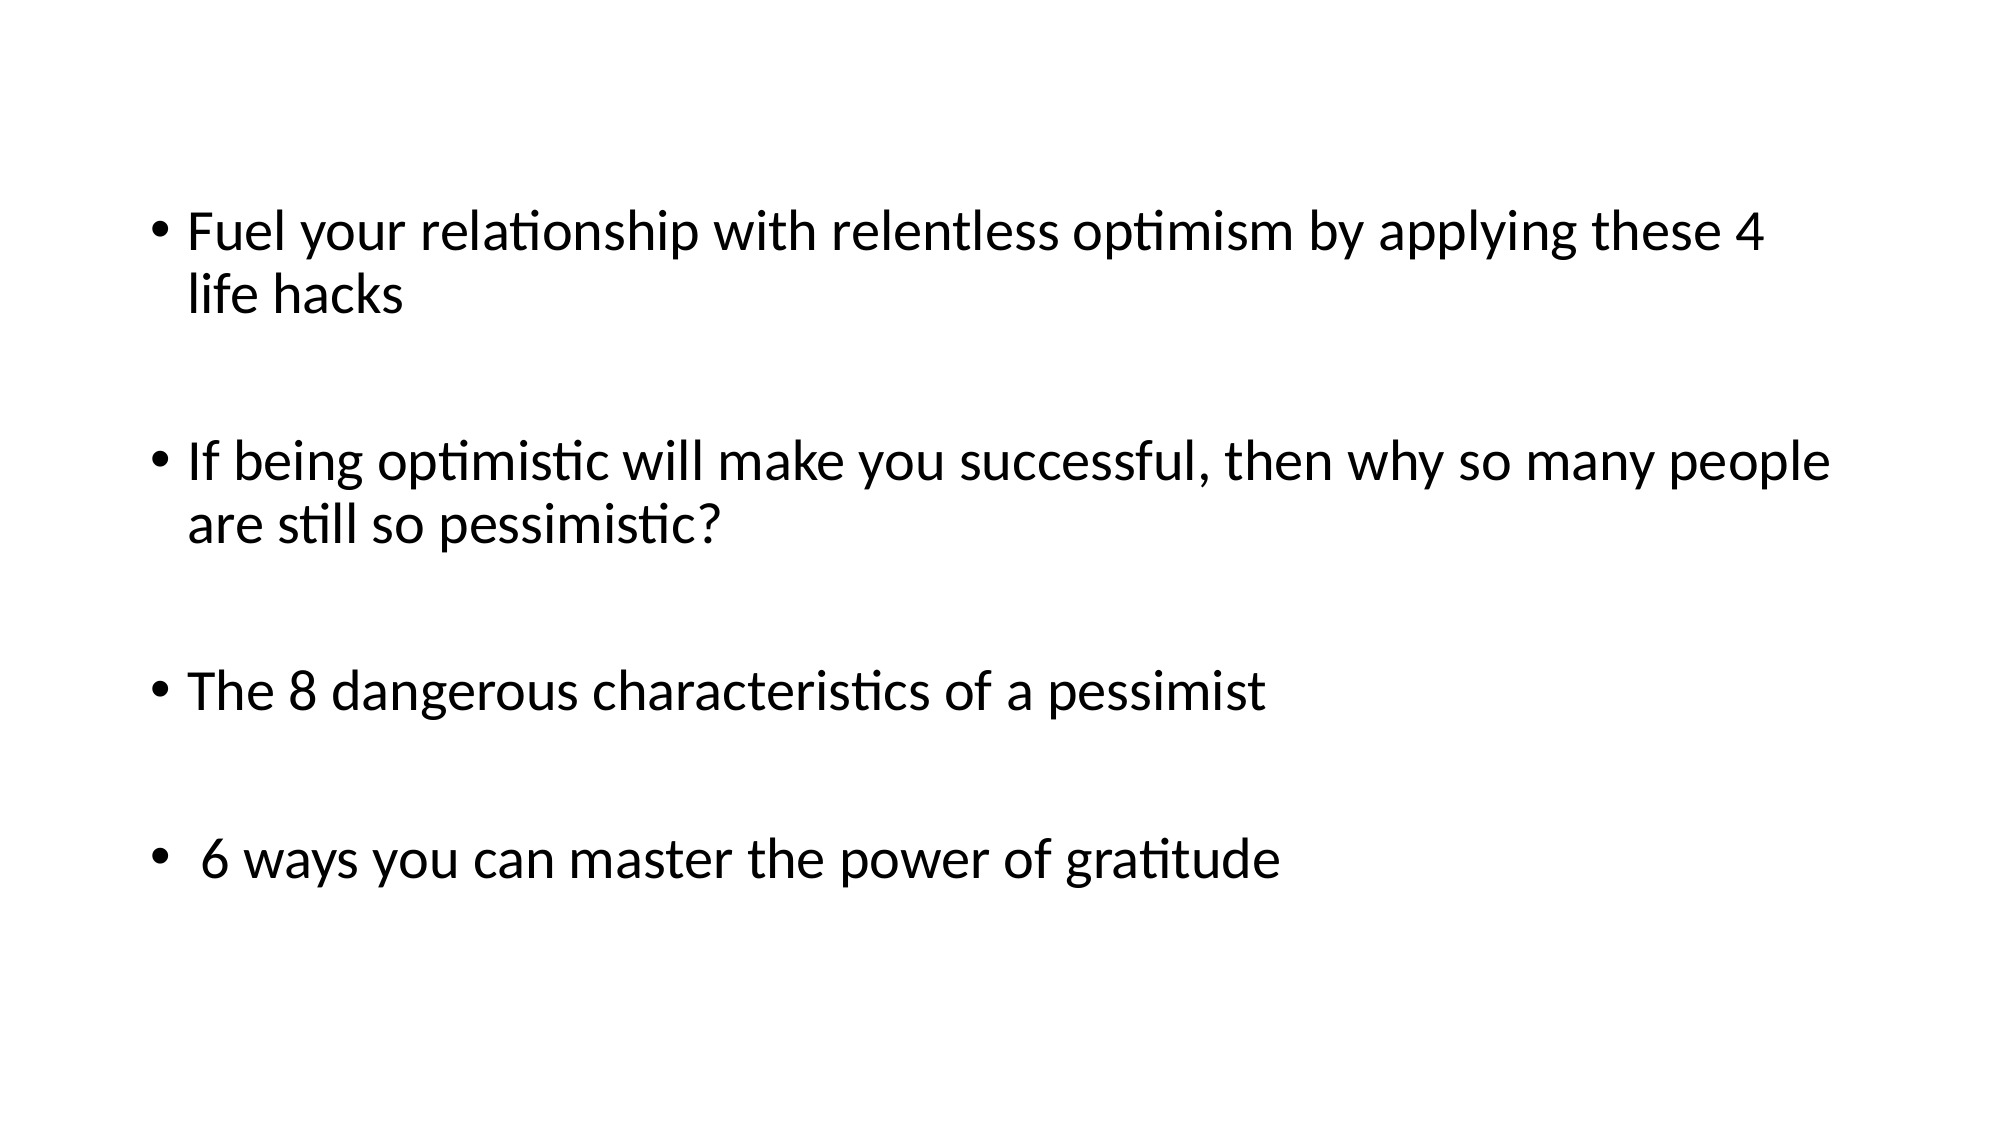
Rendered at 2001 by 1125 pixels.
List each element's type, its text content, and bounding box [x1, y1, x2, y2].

list Fuel your relationship with relentless optimism by applying these 4 life hacks If being optimistic will make you successful, then why so many people are still so pessimistic? The 8 dangerous characteristics of a pessimist 6 ways you can master the power of gratitude [135, 192, 1860, 1034]
